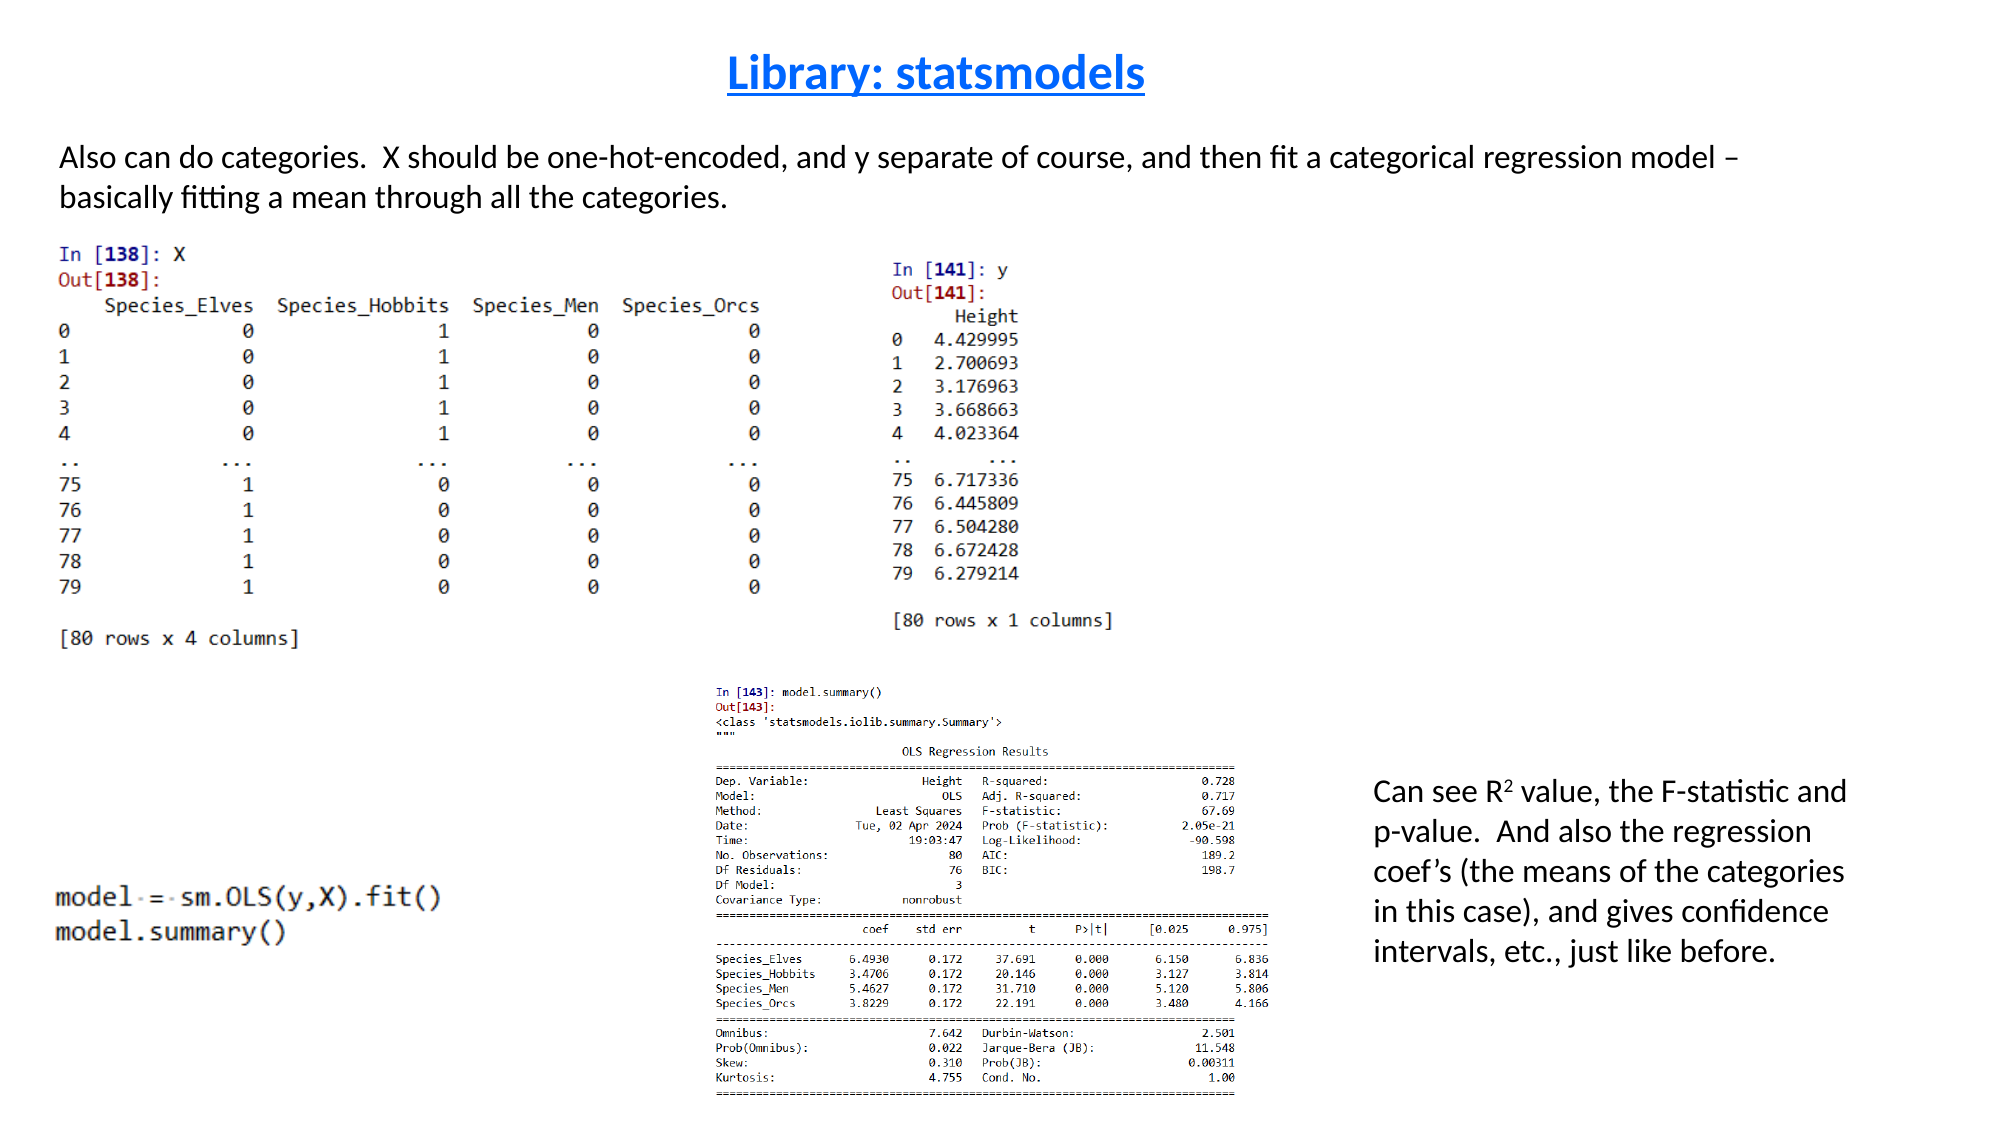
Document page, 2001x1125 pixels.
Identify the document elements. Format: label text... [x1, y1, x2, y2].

text_box Library: statsmodels [712, 32, 1161, 108]
picture [54, 870, 459, 951]
picture [885, 250, 1115, 637]
text_box Can see R2 value, the F-statistic and p-value. And also the regression coef’s (the means of the categories in this case), and gives confidence intervals, etc., just like before. [1358, 761, 1892, 977]
picture [51, 233, 800, 654]
text_box Also can do categories. X should be one-hot-encoded, and y separate of course, and then fit a categorical regression model – basically fitting a mean through all the categories. [44, 128, 1827, 223]
picture [711, 681, 1289, 1104]
